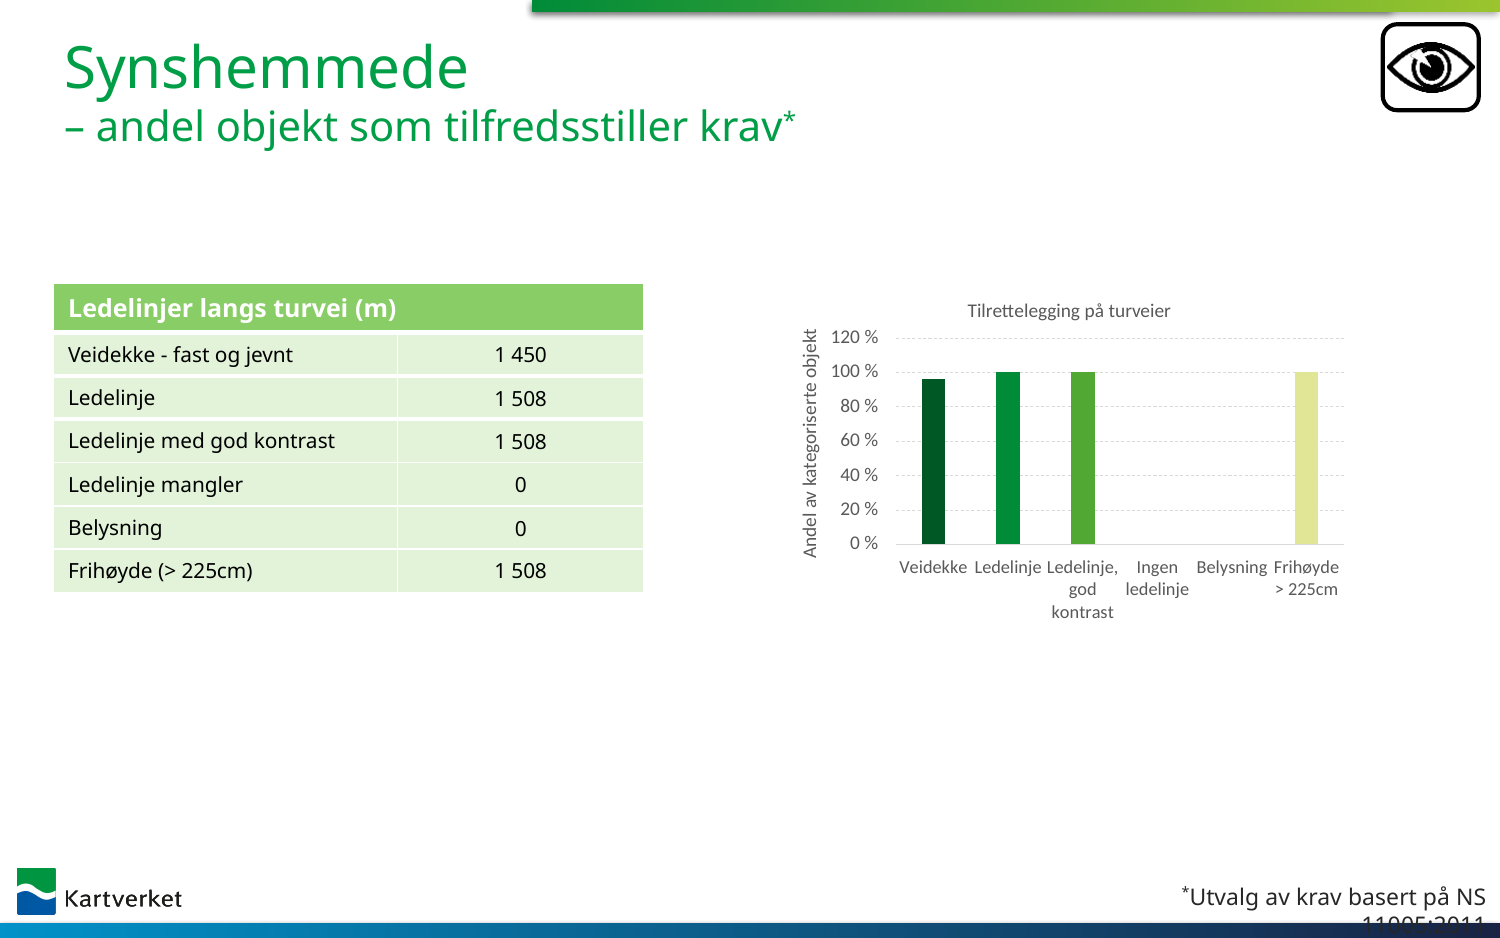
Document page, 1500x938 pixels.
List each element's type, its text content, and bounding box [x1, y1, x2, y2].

table_header Ledelinjer langs turvei (m) [54, 284, 643, 330]
table_cell 0 [398, 463, 643, 505]
table_cell 1 508 [398, 378, 643, 417]
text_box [1382, 24, 1480, 111]
text_box *Utvalg av krav basert på NS 11005:2011 [1068, 873, 1500, 938]
table_cell 1 508 [398, 421, 643, 462]
table_cell 1 508 [398, 550, 643, 592]
table_cell Ledelinje mangler [54, 463, 397, 505]
table_cell Ledelinje med god kontrast [54, 421, 397, 462]
table_cell 0 [398, 507, 643, 548]
table_cell Veidekke - fast og jevnt [54, 335, 397, 374]
table_cell Ledelinje [54, 378, 397, 417]
table_cell Frihøyde (> 225cm) [54, 550, 397, 592]
table_cell Belysning [54, 507, 397, 548]
text_box Synshemmede – andel objekt som tilfredsstiller krav* [49, 24, 1431, 158]
table_cell 1 450 [398, 335, 643, 374]
picture [791, 291, 1348, 630]
